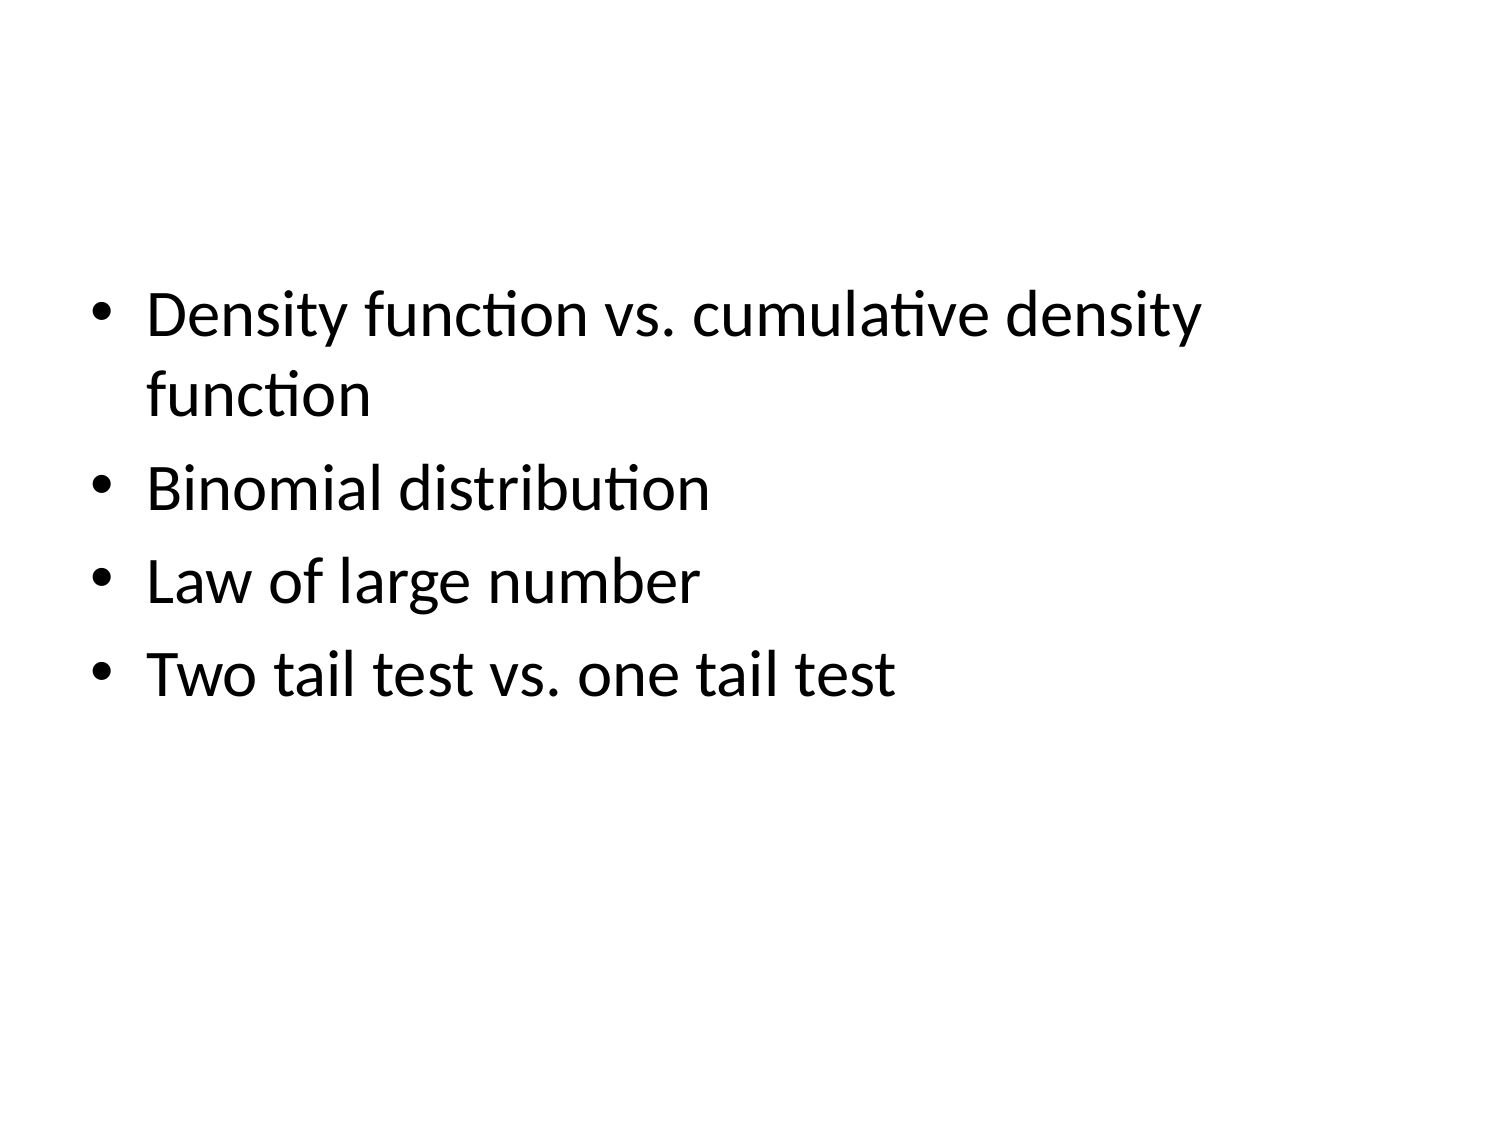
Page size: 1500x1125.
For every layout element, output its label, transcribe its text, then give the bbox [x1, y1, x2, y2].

list Density function vs. cumulative density function Binomial distribution Law of large number Two tail test vs. one tail test [75, 262, 1425, 1005]
